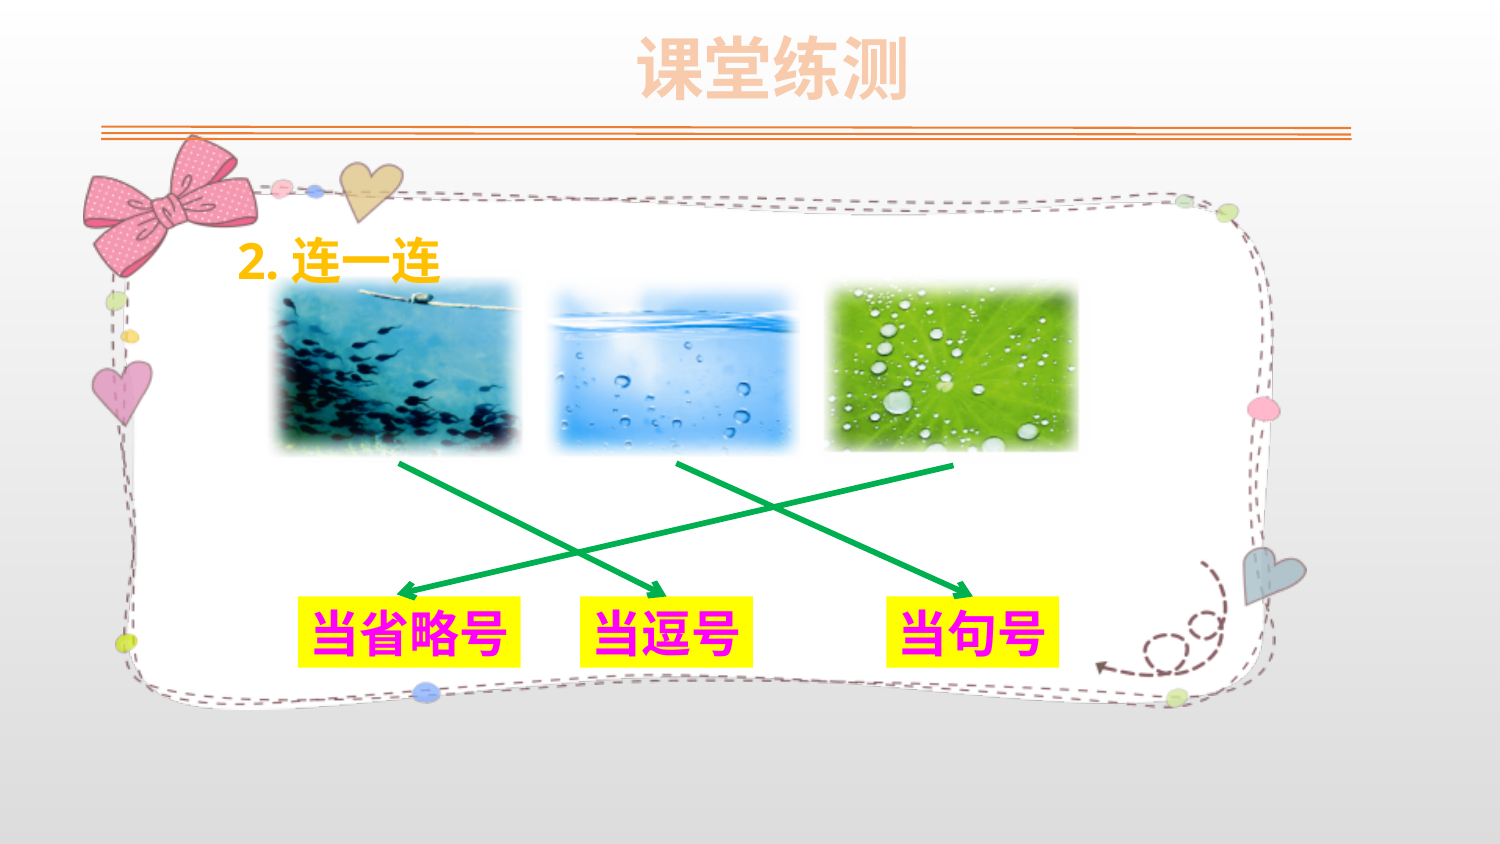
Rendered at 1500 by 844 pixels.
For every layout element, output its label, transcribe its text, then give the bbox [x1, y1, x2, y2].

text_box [101, 126, 1352, 140]
text_box 课堂练测 [623, 19, 922, 114]
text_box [676, 463, 975, 597]
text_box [396, 465, 676, 595]
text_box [263, 267, 1091, 466]
picture [83, 134, 1307, 710]
